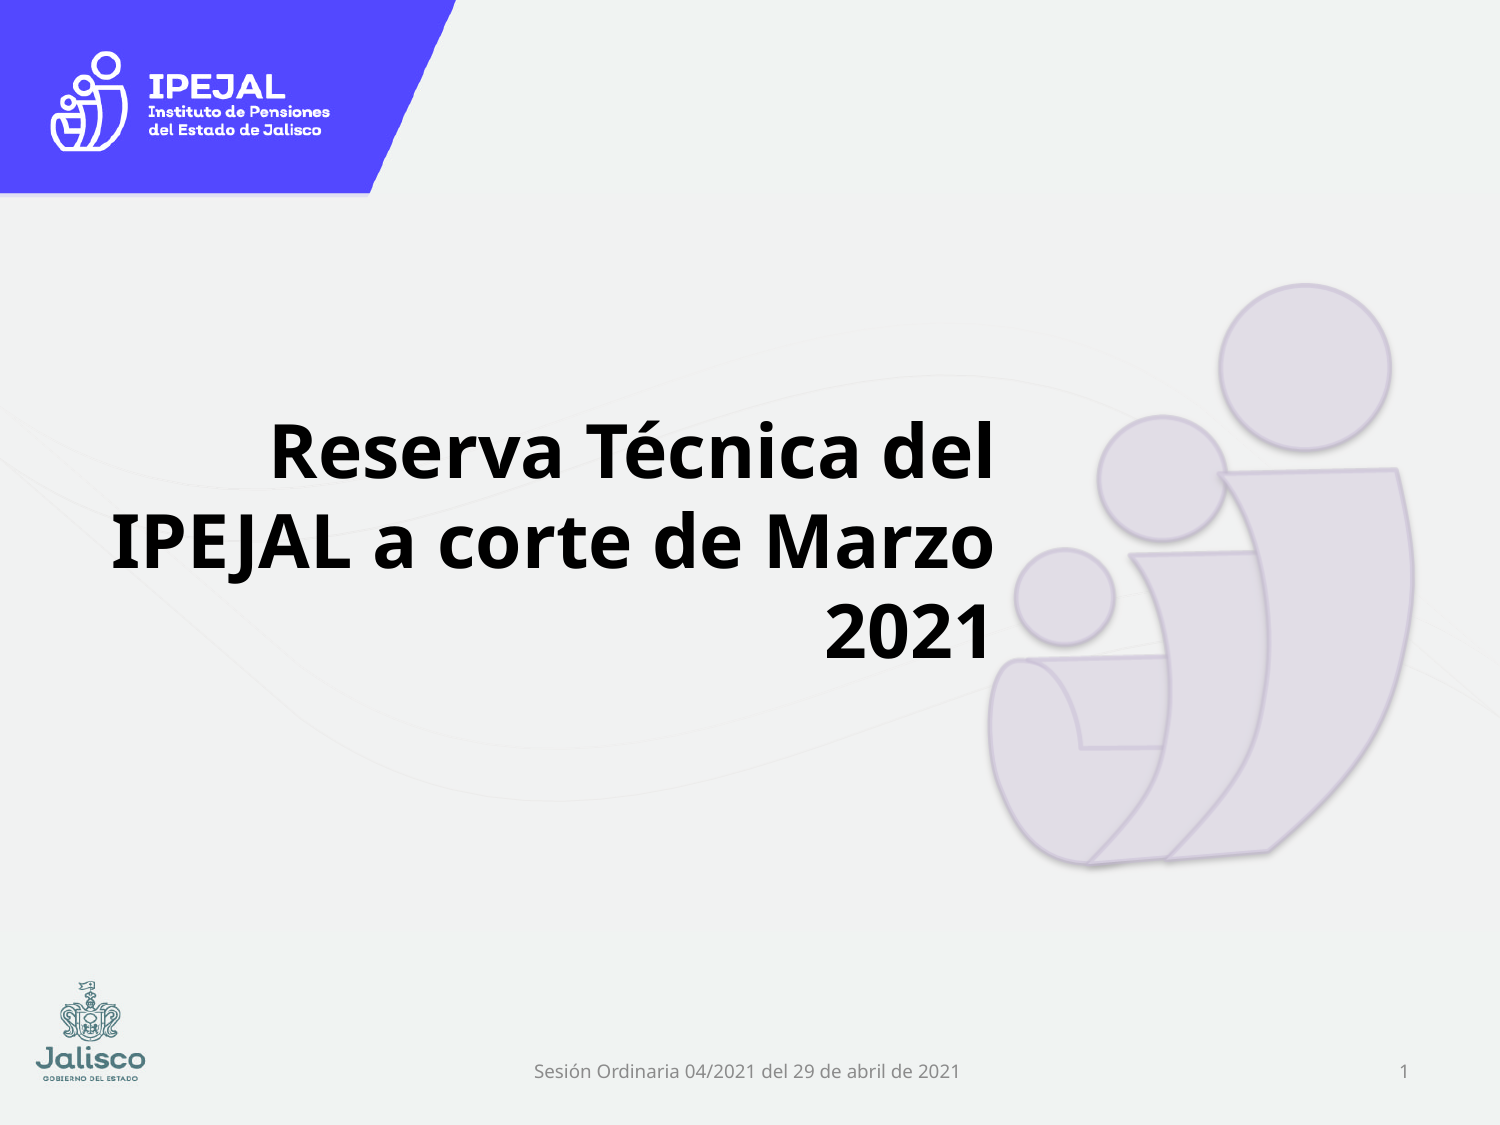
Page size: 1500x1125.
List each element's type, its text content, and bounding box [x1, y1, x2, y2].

footer Sesión Ordinaria 04/2021 del 29 de abril de 2021 [512, 1042, 988, 1103]
picture [0, 932, 1500, 1125]
picture [0, 0, 1500, 193]
title Reserva Técnica del IPEJAL a corte de Marzo 2021 [19, 463, 1012, 705]
slide_number 1 [1074, 1042, 1425, 1103]
